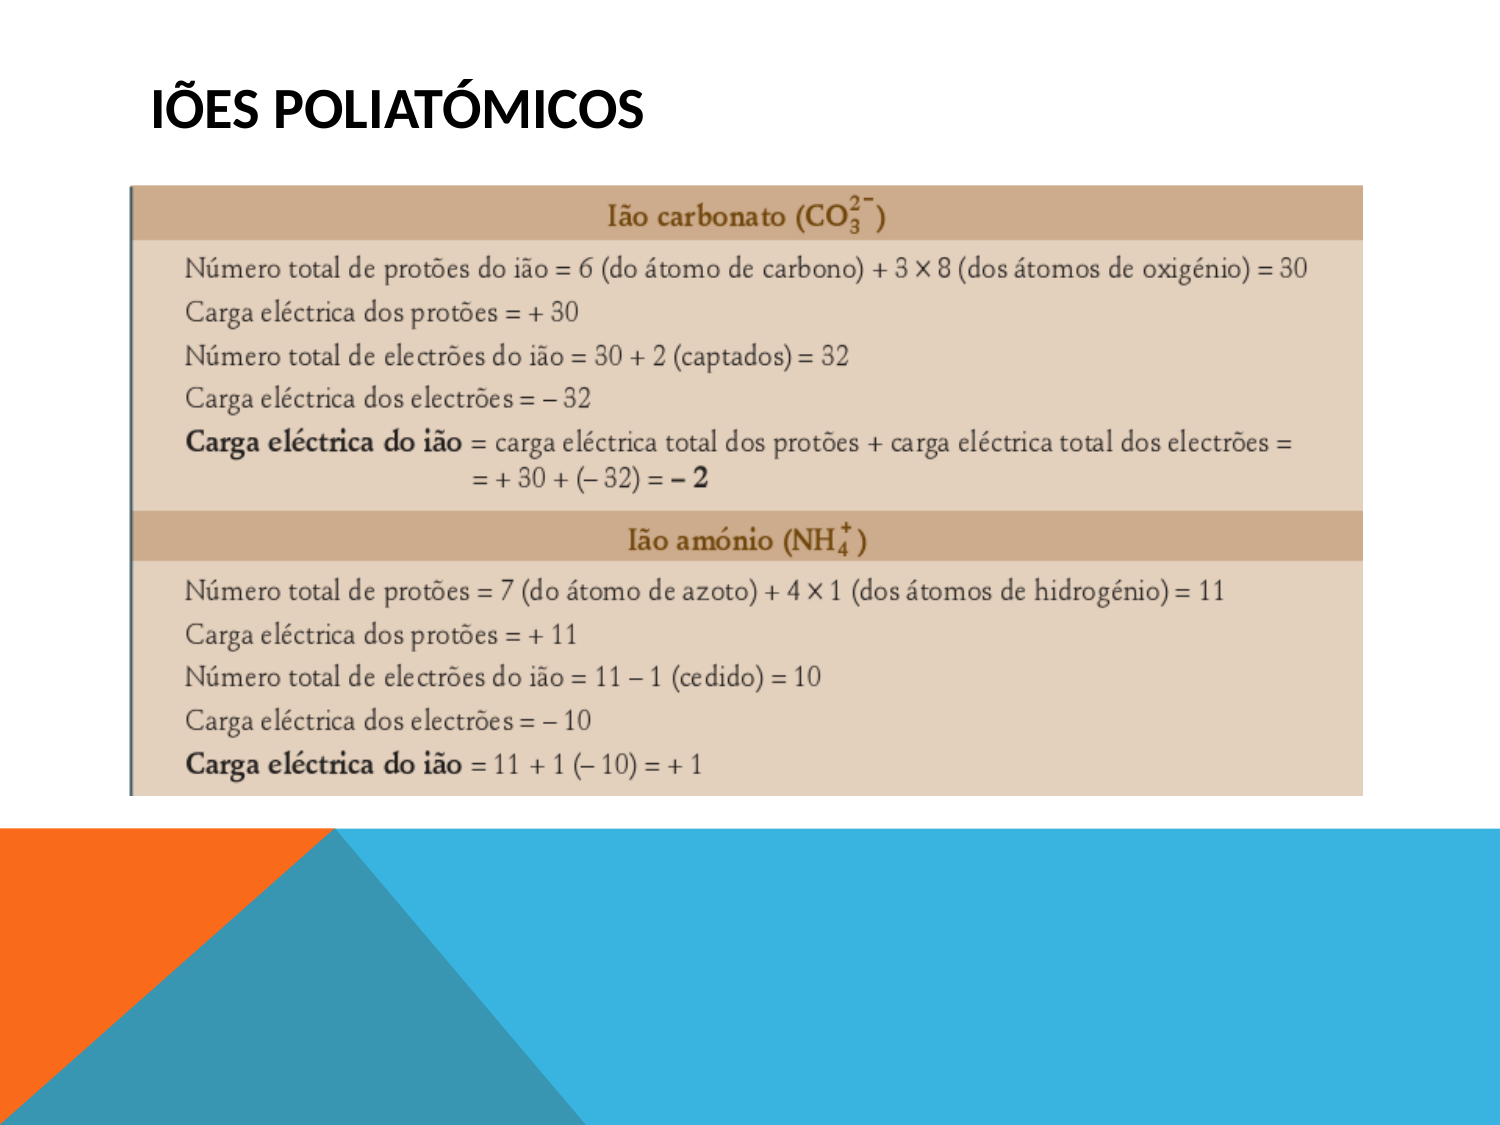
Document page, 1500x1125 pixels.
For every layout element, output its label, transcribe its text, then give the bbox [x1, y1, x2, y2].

picture [129, 184, 1363, 796]
title Iões poliatómicos [135, 60, 1369, 150]
